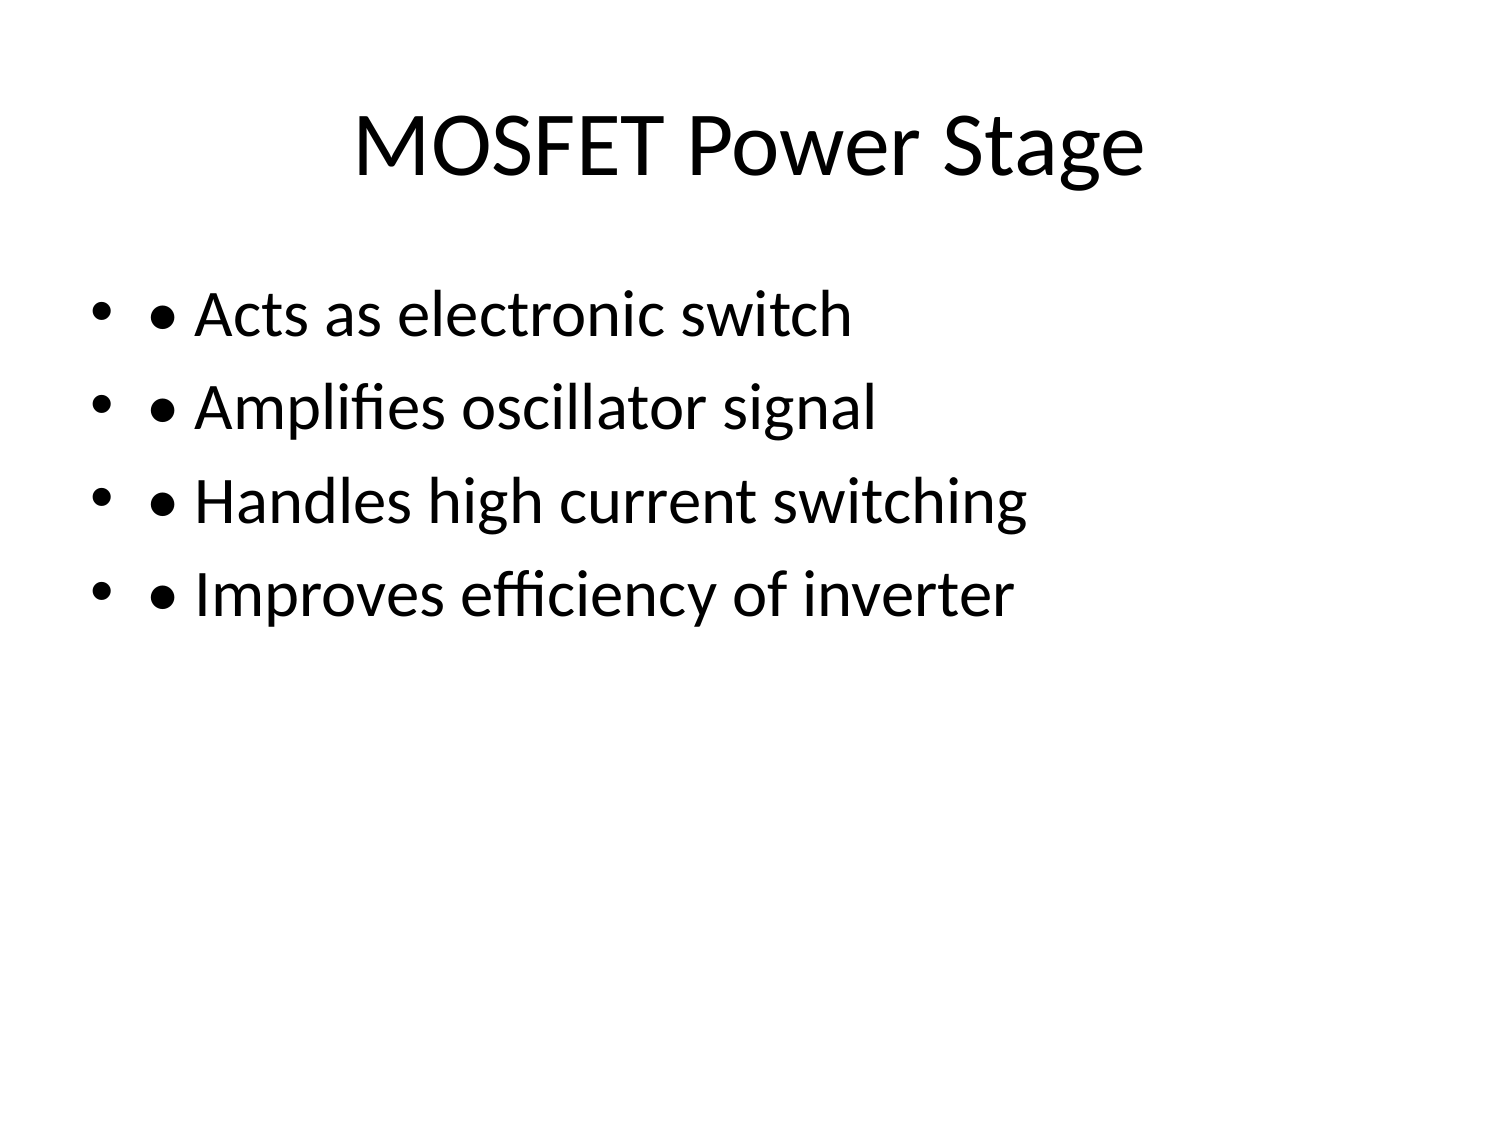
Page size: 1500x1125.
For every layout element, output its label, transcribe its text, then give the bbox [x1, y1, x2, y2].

list • Acts as electronic switch • Amplifies oscillator signal • Handles high current switching • Improves efficiency of inverter [75, 262, 1425, 1005]
title MOSFET Power Stage [75, 45, 1425, 233]
